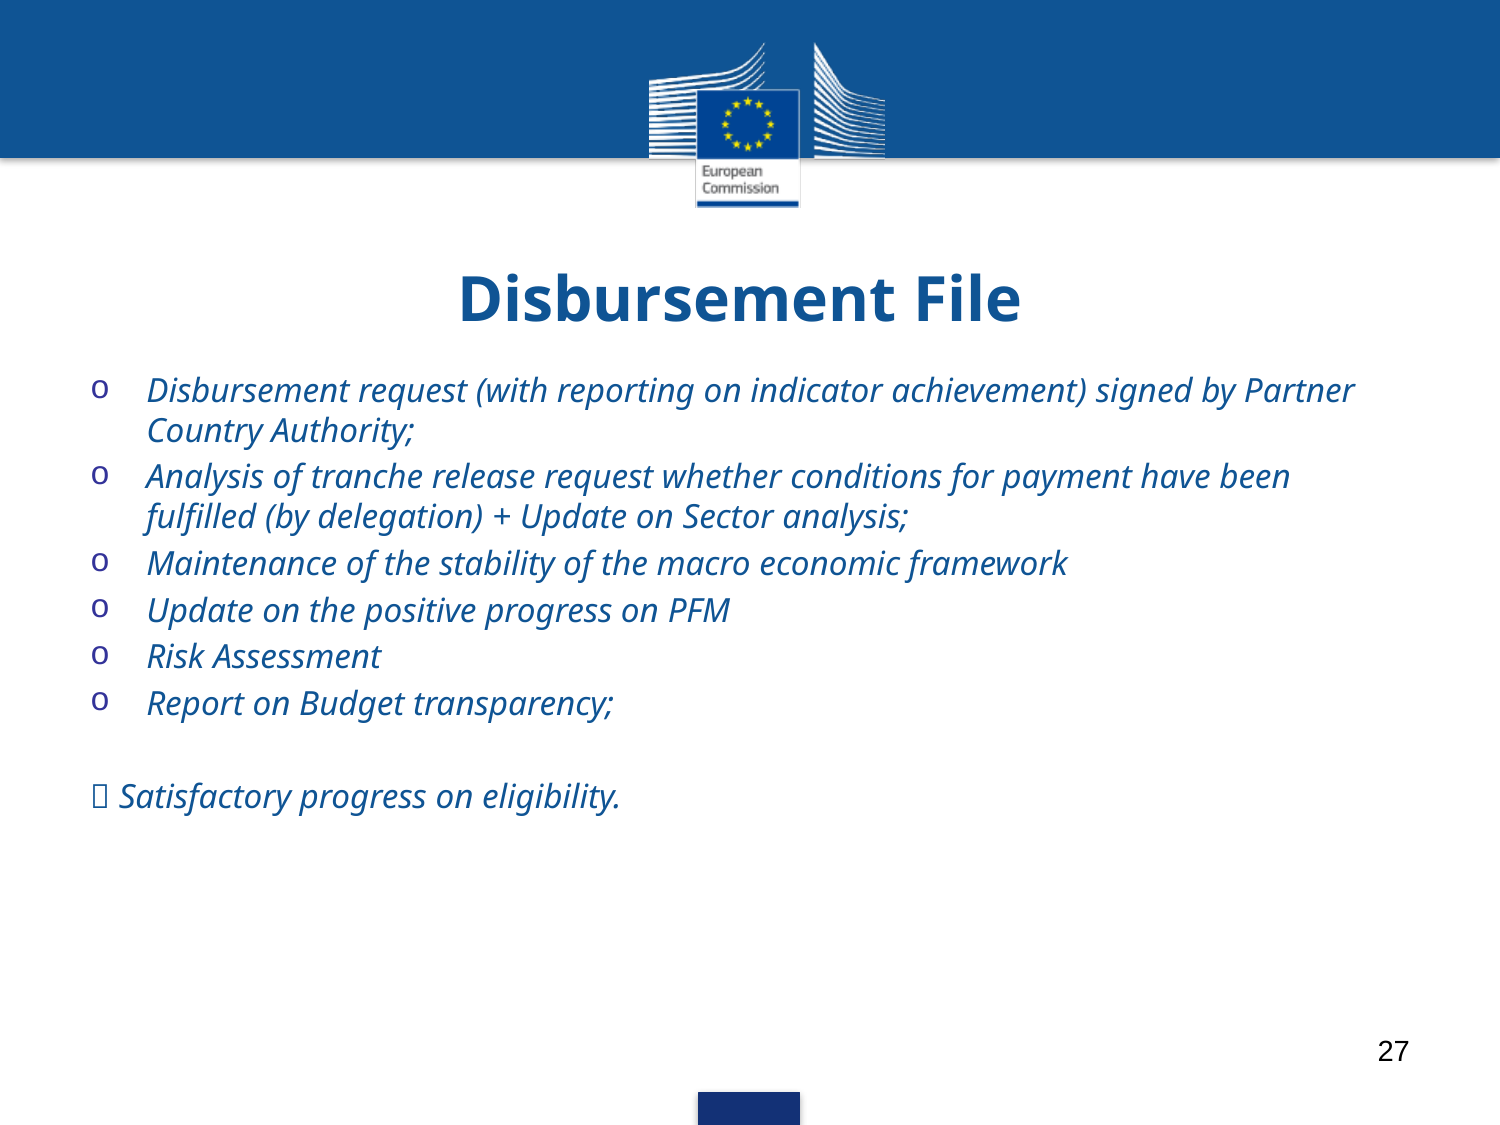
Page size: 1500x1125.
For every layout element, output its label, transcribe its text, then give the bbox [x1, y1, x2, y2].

title Disbursement File [64, 219, 1415, 374]
slide_number 27 [1074, 1024, 1426, 1103]
list Disbursement request (with reporting on indicator achievement) signed by Partner Country Authority; Analysis of tranche release request whether conditions for payment have been fulfilled (by delegation) + Update on Sector analysis; Maintenance of the stability of the macro economic framework Update on the positive progress on PFM Risk Assessment Report on Budget transparency;  Satisfactory progress on eligibility. [75, 361, 1425, 988]
picture [649, 42, 885, 208]
